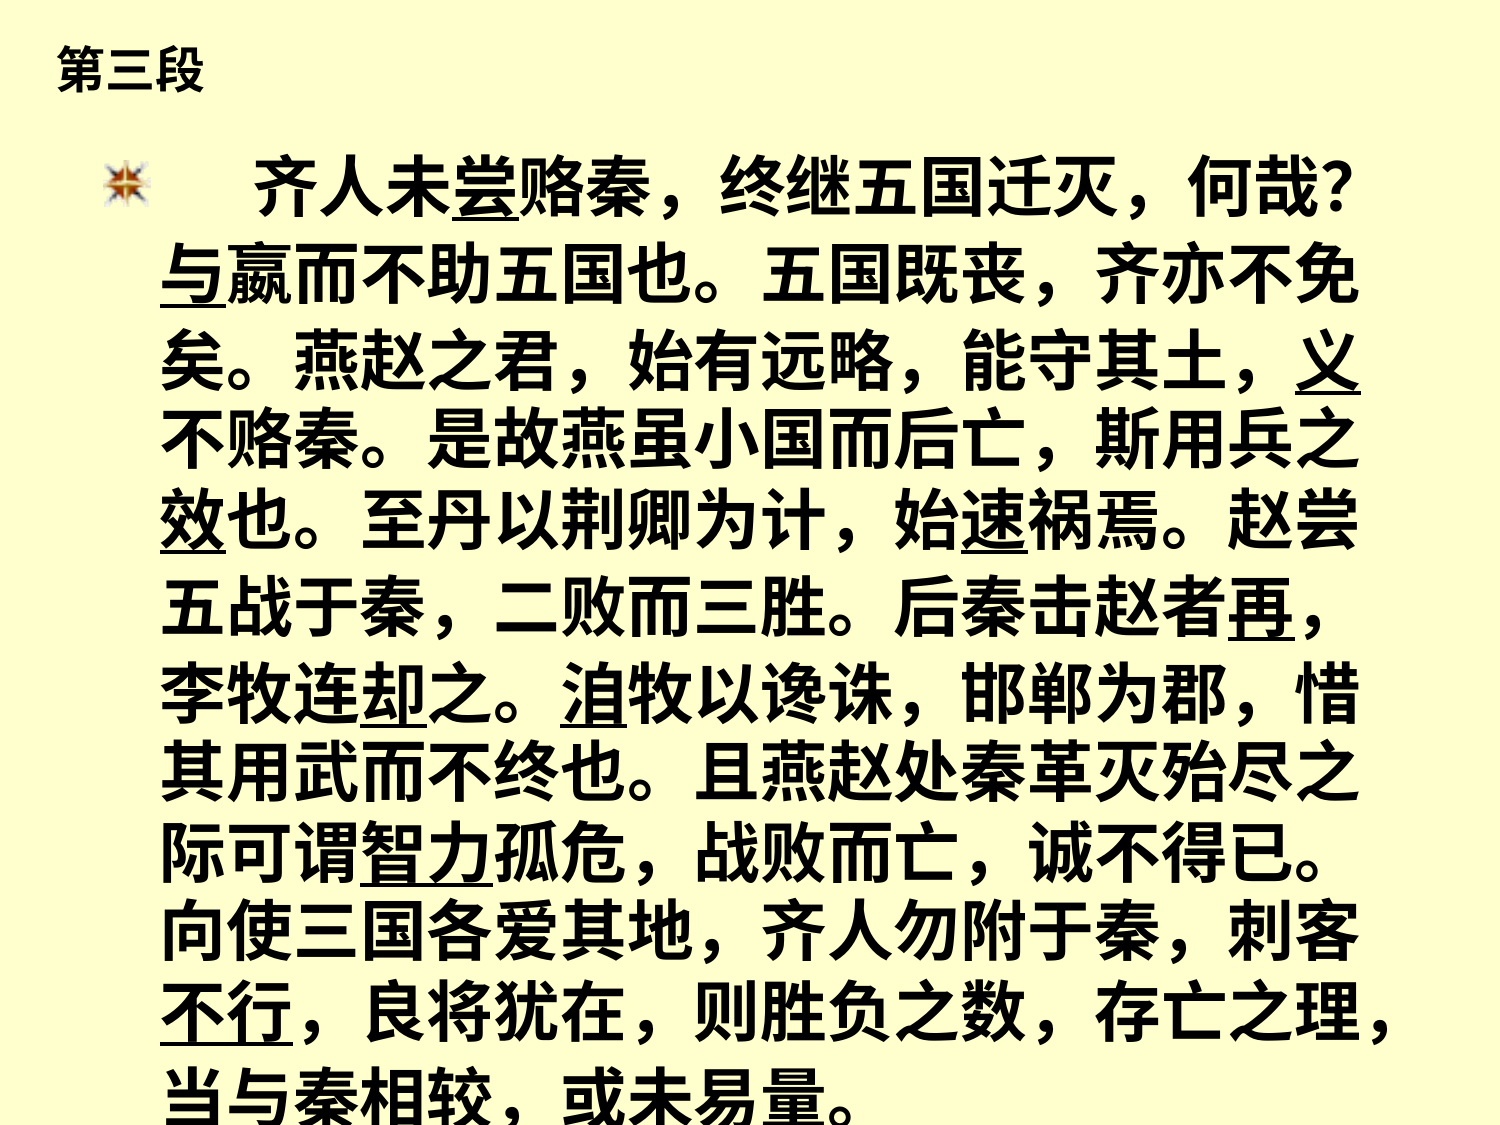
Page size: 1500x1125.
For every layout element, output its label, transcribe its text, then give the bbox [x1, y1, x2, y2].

picture [103, 160, 151, 207]
list 齐人未尝赂秦，终继五国迁灭，何哉？与嬴而不助五国也。五国既丧，齐亦不免矣。燕赵之君，始有远略，能守其土，义不赂秦。是故燕虽小国而后亡，斯用兵之效也。至丹以荆卿为计，始速祸焉。赵尝五战于秦，二败而三胜。后秦击赵者再，李牧连却之。洎牧以谗诛，邯郸为郡，惜其用武而不终也。且燕赵处秦革灭殆尽之际可谓智力孤危，战败而亡，诚不得已。向使三国各爱其地，齐人勿附于秦，刺客不行，良将犹在，则胜负之数，存亡之理，当与秦相较，或未易量。 [88, 136, 1388, 1048]
text_box 第三段 [41, 30, 302, 106]
